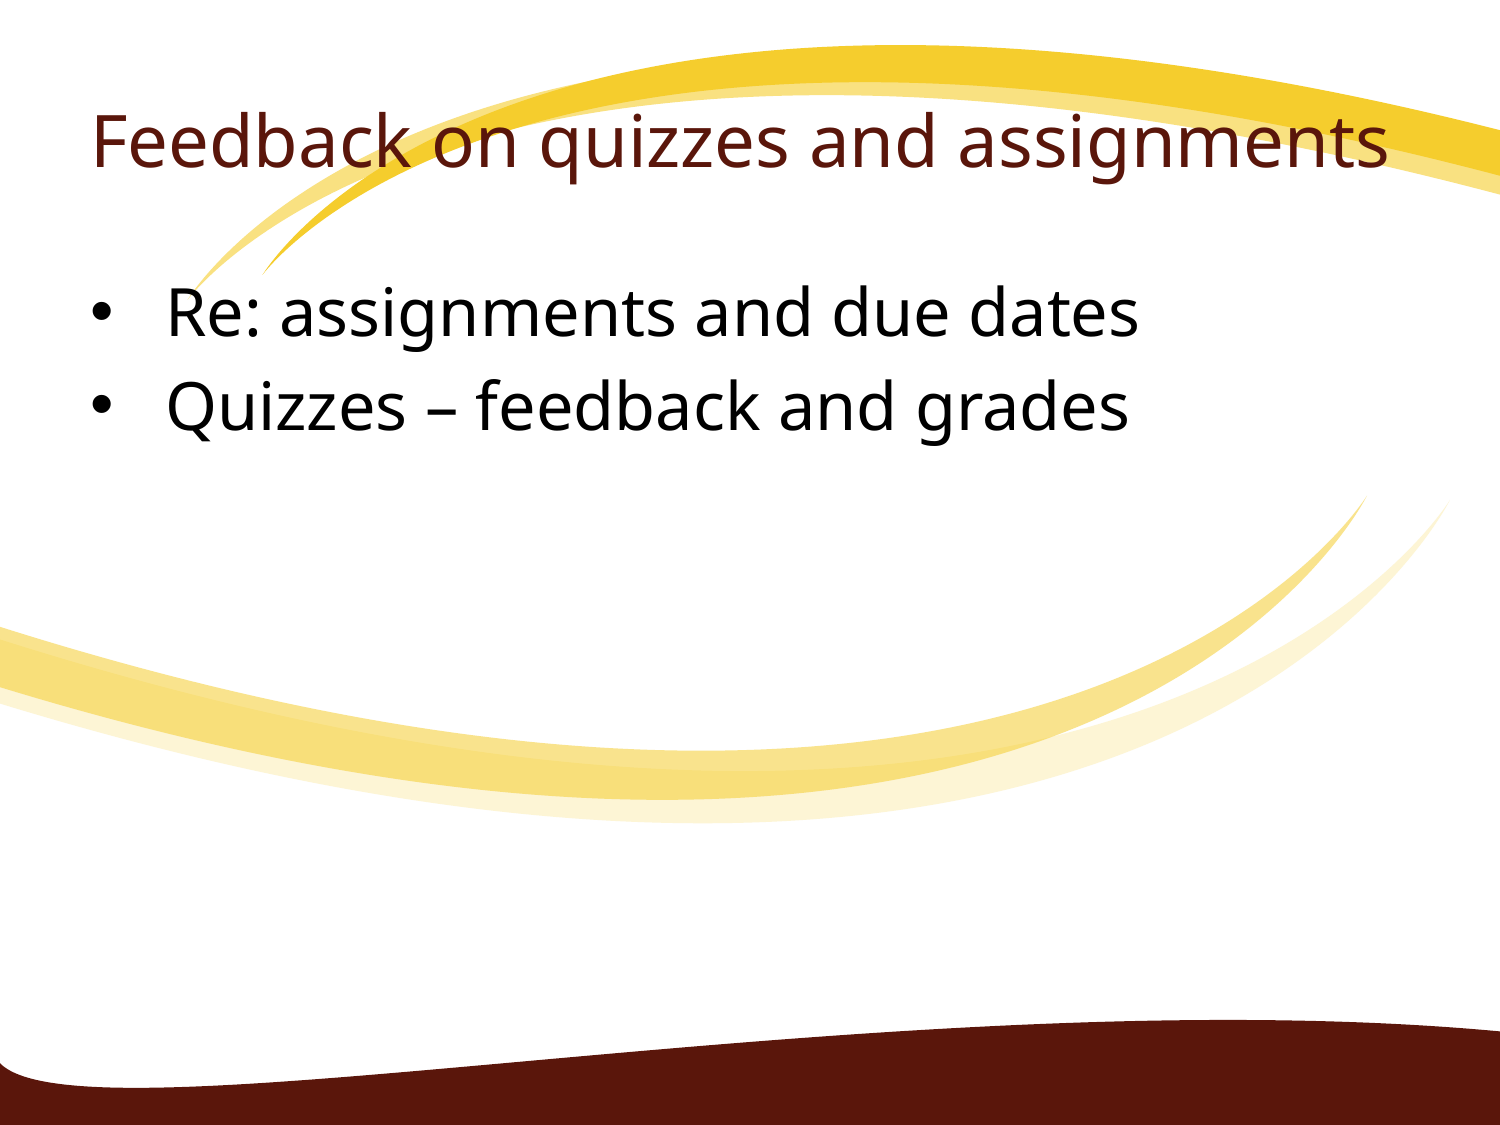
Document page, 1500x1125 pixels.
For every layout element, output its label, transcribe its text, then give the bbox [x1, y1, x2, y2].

title Feedback on quizzes and assignments [75, 45, 1425, 233]
list Re: assignments and due dates Quizzes – feedback and grades [75, 262, 1425, 1040]
